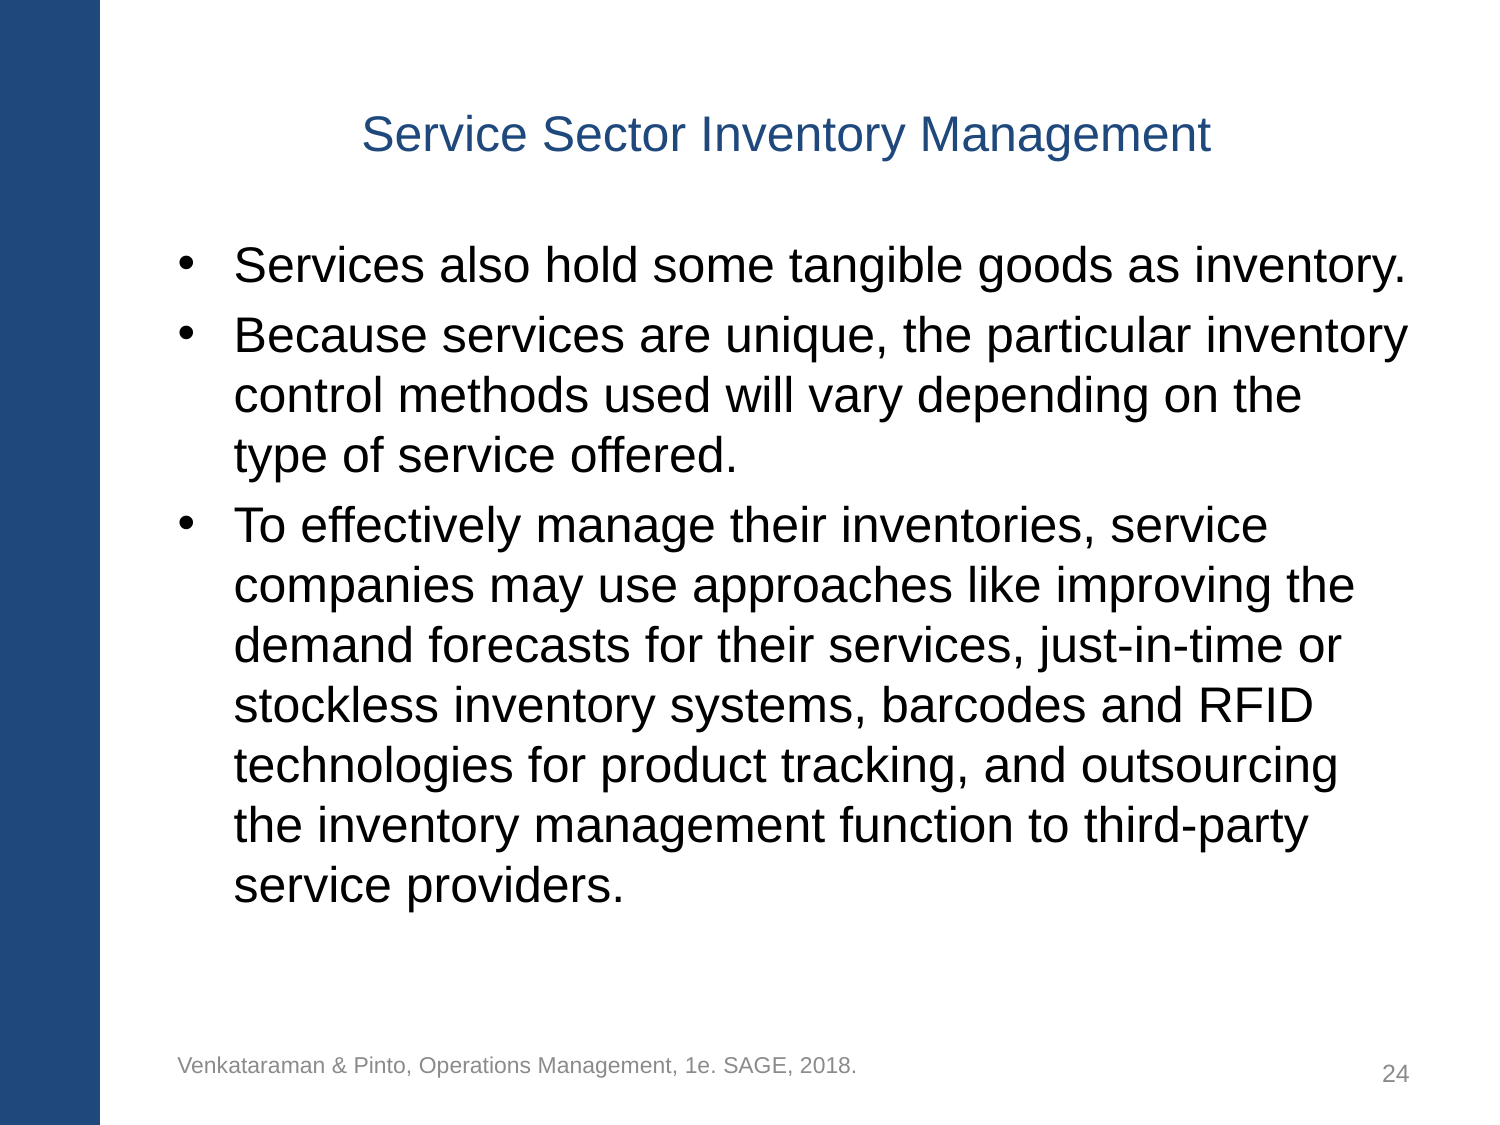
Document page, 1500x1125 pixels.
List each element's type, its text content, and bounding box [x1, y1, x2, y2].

slide_number 24 [1350, 1042, 1425, 1103]
title Service Sector Inventory Management [162, 37, 1425, 224]
list Services also hold some tangible goods as inventory. Because services are unique, the particular inventory control methods used will vary depending on the type of service offered. To effectively manage their inventories, service companies may use approaches like improving the demand forecasts for their services, just-in-time or stockless inventory systems, barcodes and RFID technologies for product tracking, and outsourcing the inventory management function to third-party service providers. [162, 224, 1425, 1025]
footer Venkataraman & Pinto, Operations Management, 1e. SAGE, 2018. [162, 1042, 1313, 1103]
